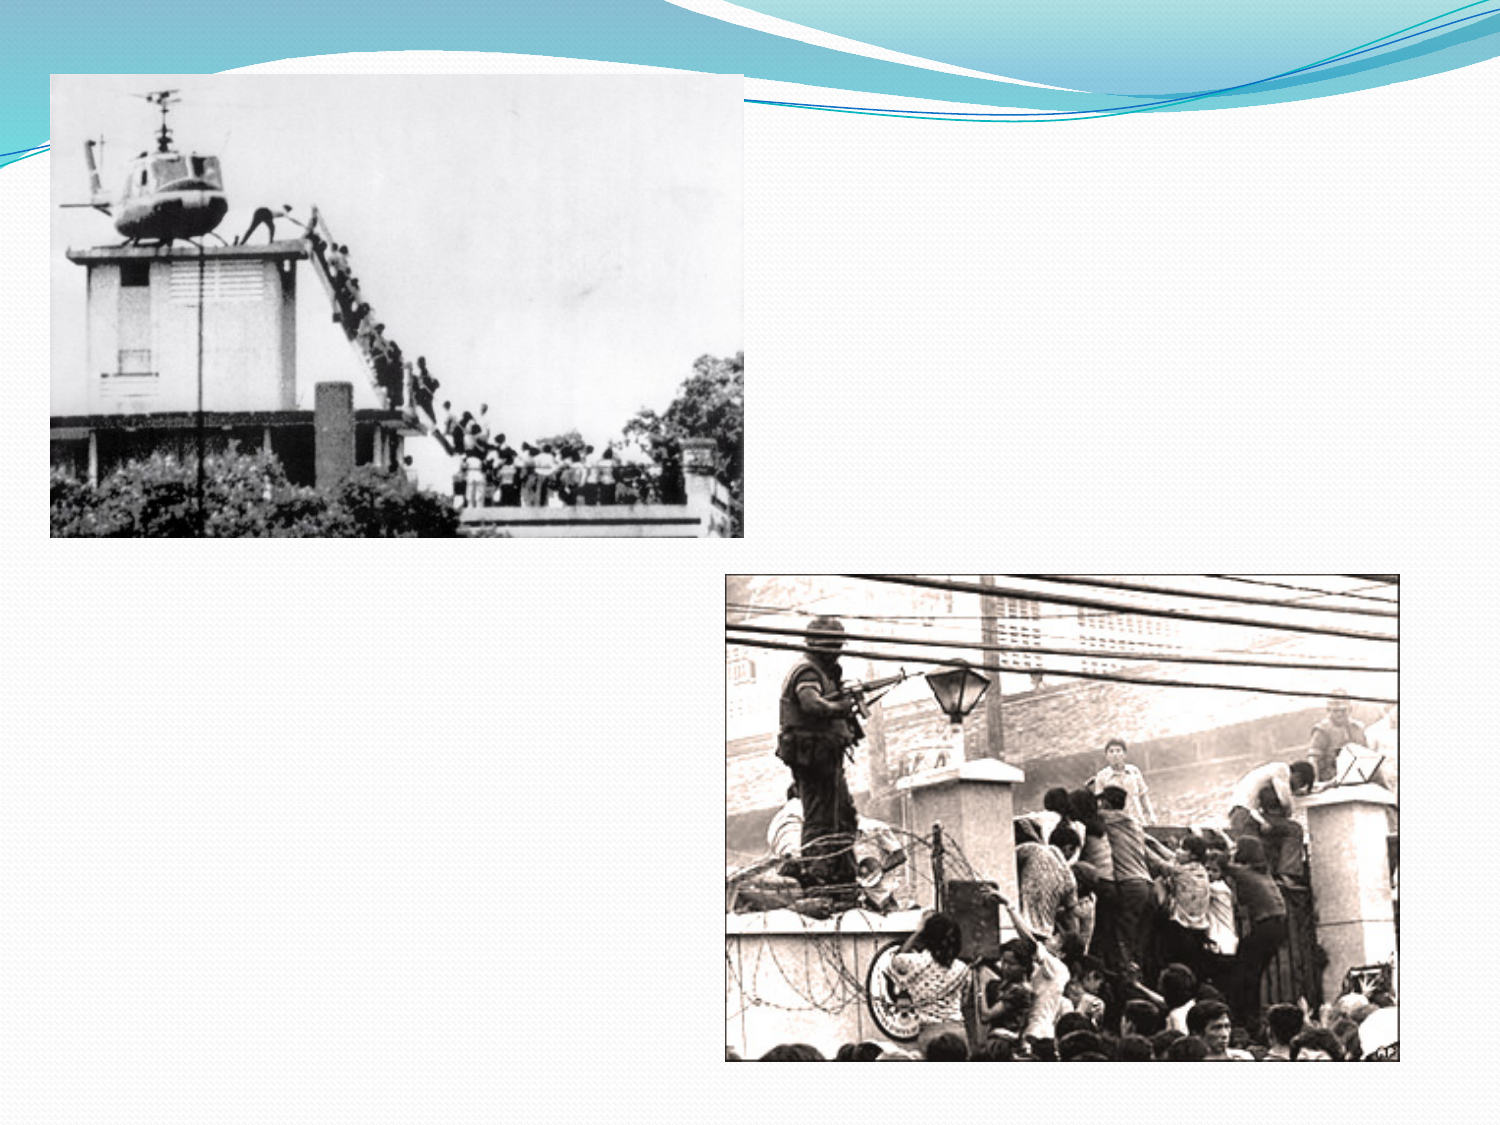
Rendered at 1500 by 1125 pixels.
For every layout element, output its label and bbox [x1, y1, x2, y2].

picture [724, 574, 1401, 1062]
list [49, 74, 744, 538]
